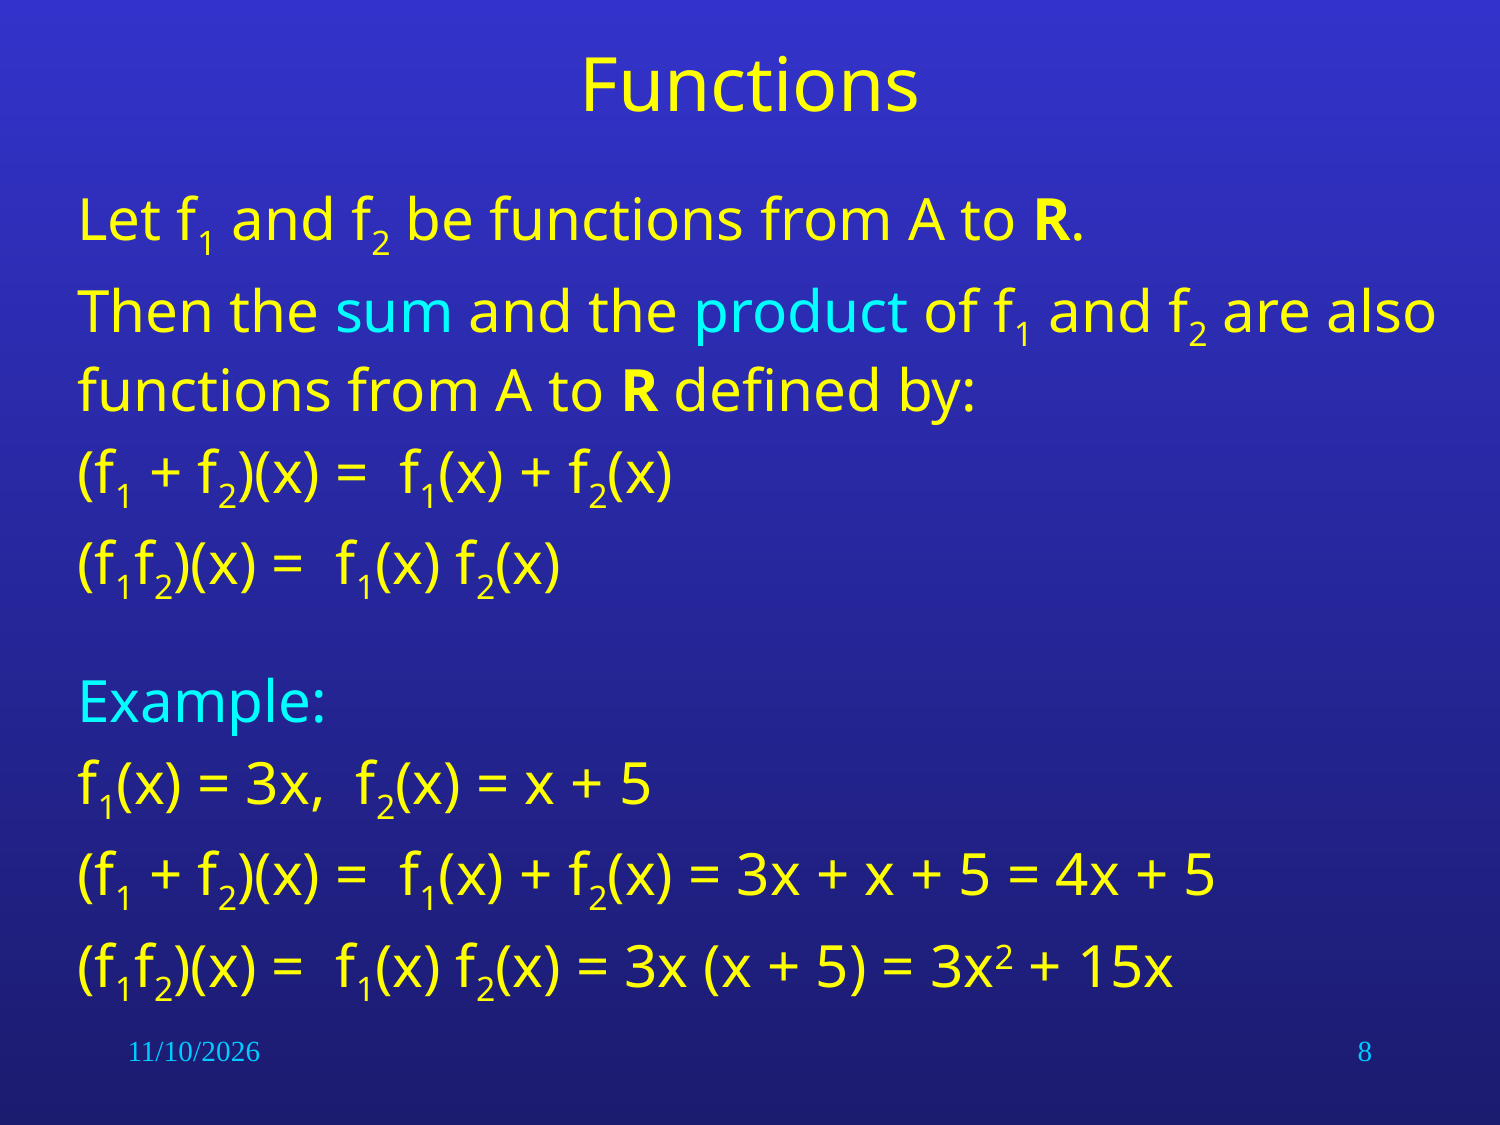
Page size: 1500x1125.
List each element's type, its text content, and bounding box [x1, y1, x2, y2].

list Let f1 and f2 be functions from A to R. Then the sum and the product of f1 and f2 are also functions from A to R defined by: (f1 + f2)(x) = f1(x) + f2(x) (f1f2)(x) = f1(x) f2(x) Example: f1(x) = 3x, f2(x) = x + 5 (f1 + f2)(x) = f1(x) + f2(x) = 3x + x + 5 = 4x + 5 (f1f2)(x) = f1(x) f2(x) = 3x (x + 5) = 3x2 + 15x [62, 174, 1463, 1000]
slide_number 8 [1074, 1025, 1388, 1100]
title Functions [112, 24, 1388, 138]
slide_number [112, 1025, 425, 1100]
